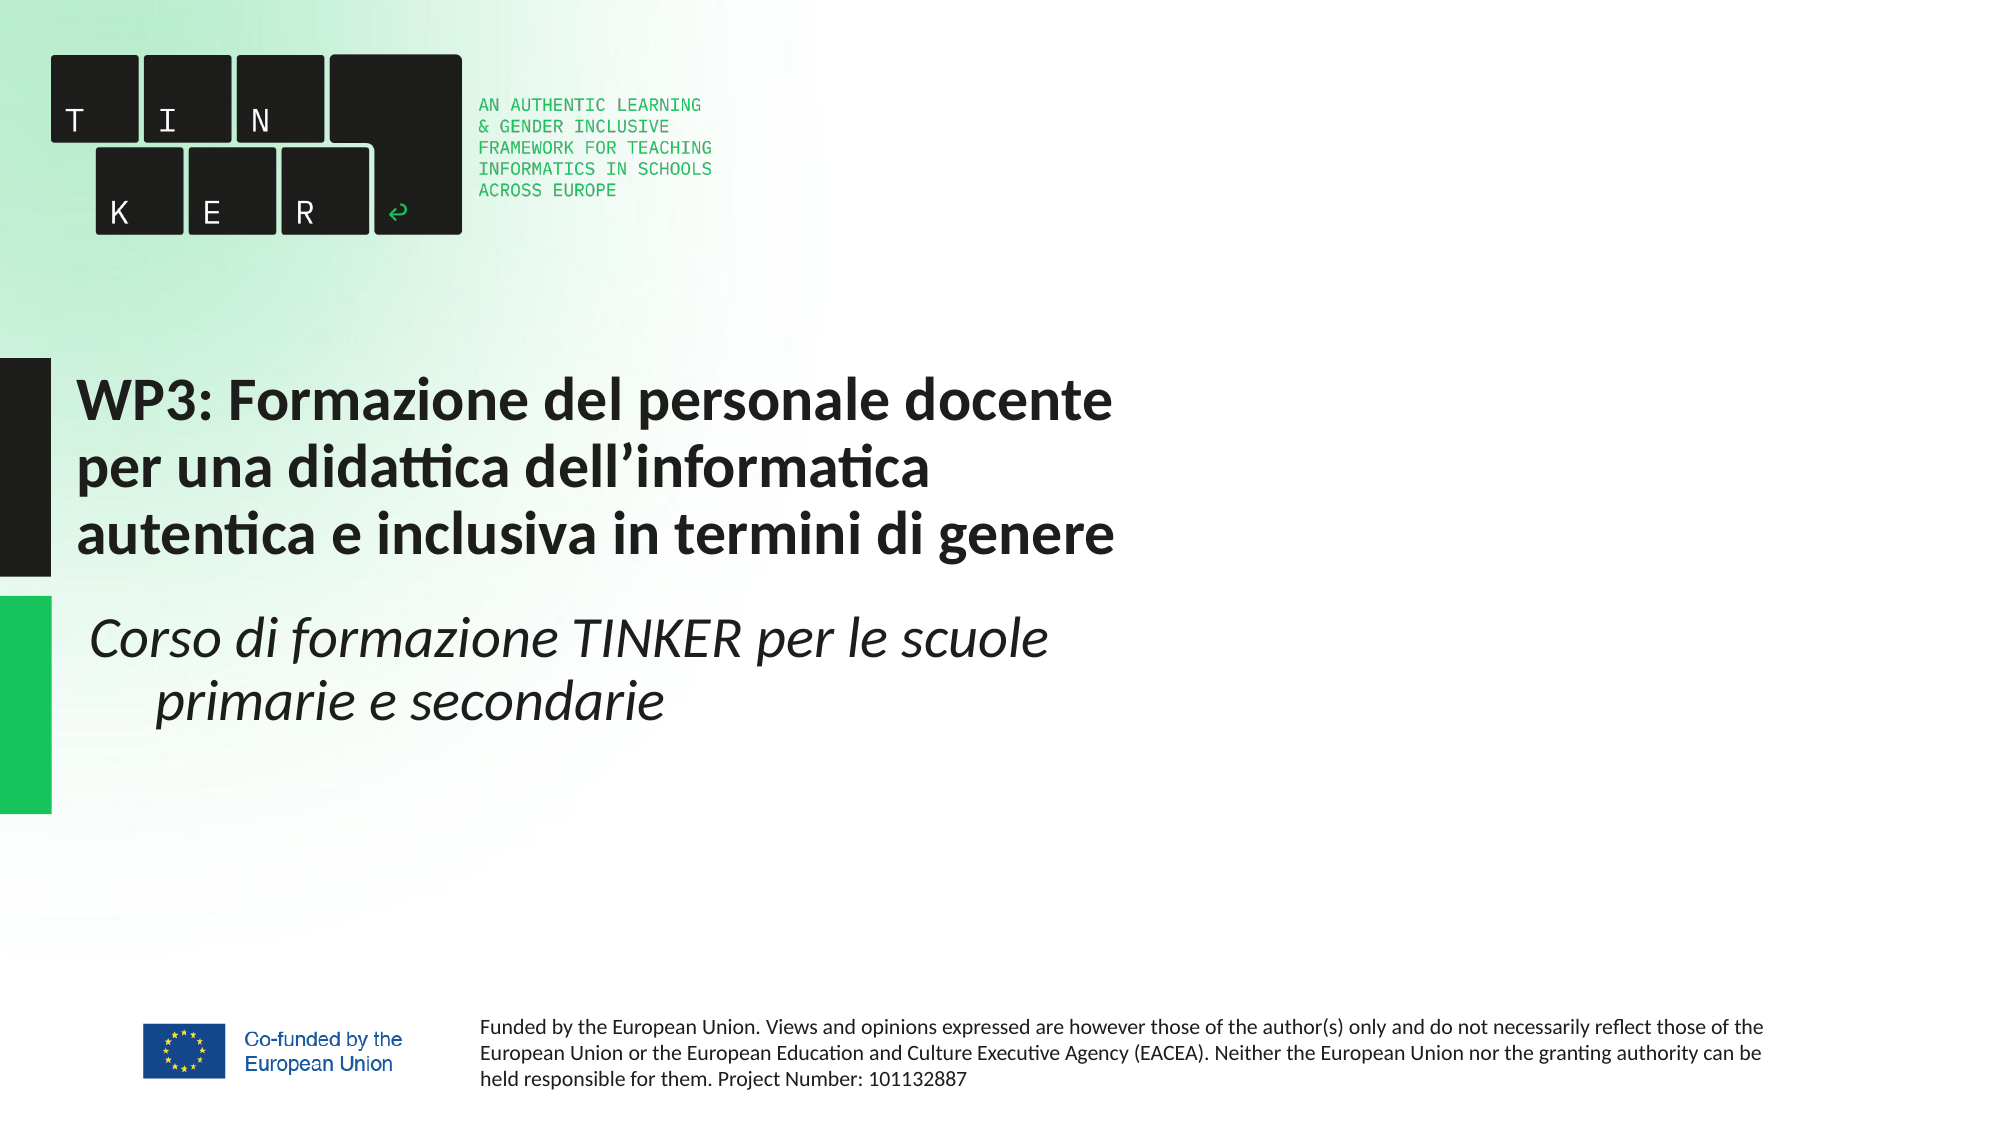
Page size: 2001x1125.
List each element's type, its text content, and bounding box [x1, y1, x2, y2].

picture [0, 0, 843, 1125]
title WP3: Formazione del personale docente per una didattica dell’informatica autentica e inclusiva in termini di genere [61, 358, 1196, 578]
subtitle Corso di formazione TINKER per le scuole primarie e secondarie [65, 599, 1197, 812]
